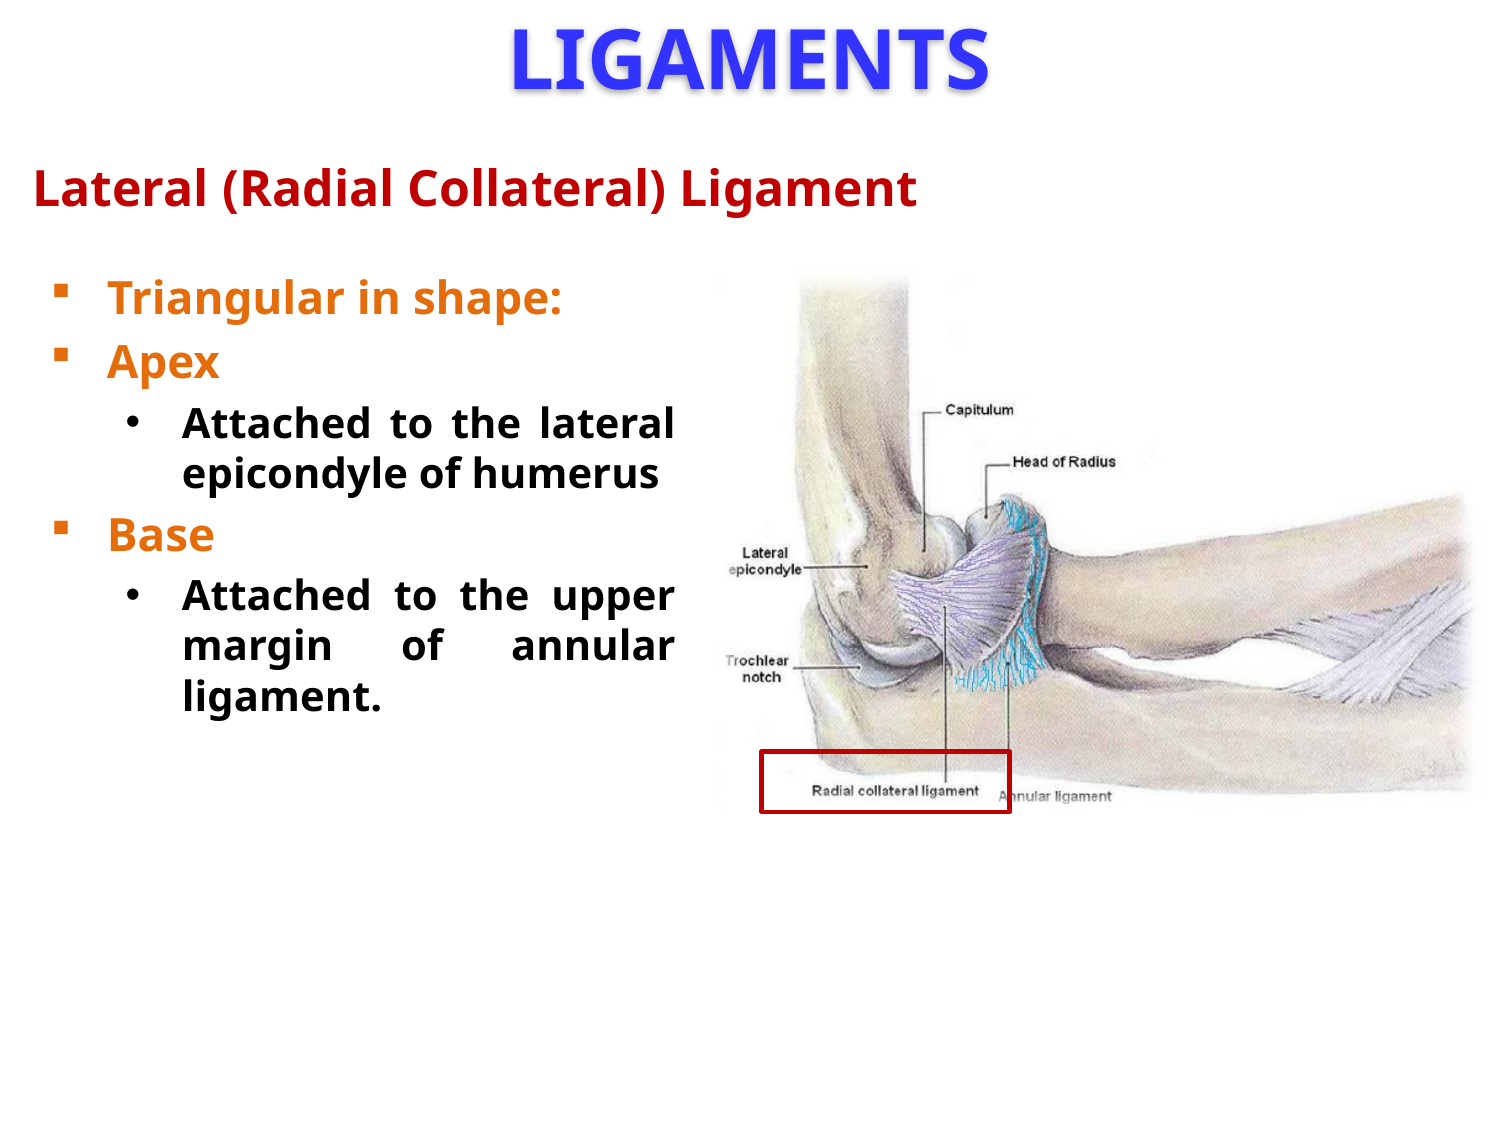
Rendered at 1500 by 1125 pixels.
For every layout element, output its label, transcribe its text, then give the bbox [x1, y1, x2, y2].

picture [714, 266, 1483, 816]
text_box Lateral (Radial Collateral) Ligament [17, 148, 963, 224]
list Triangular in shape: Apex Attached to the lateral epicondyle of humerus Base Attached to the upper margin of annular ligament. [16, 260, 693, 1043]
title LIGAMENTS [0, 11, 1500, 114]
